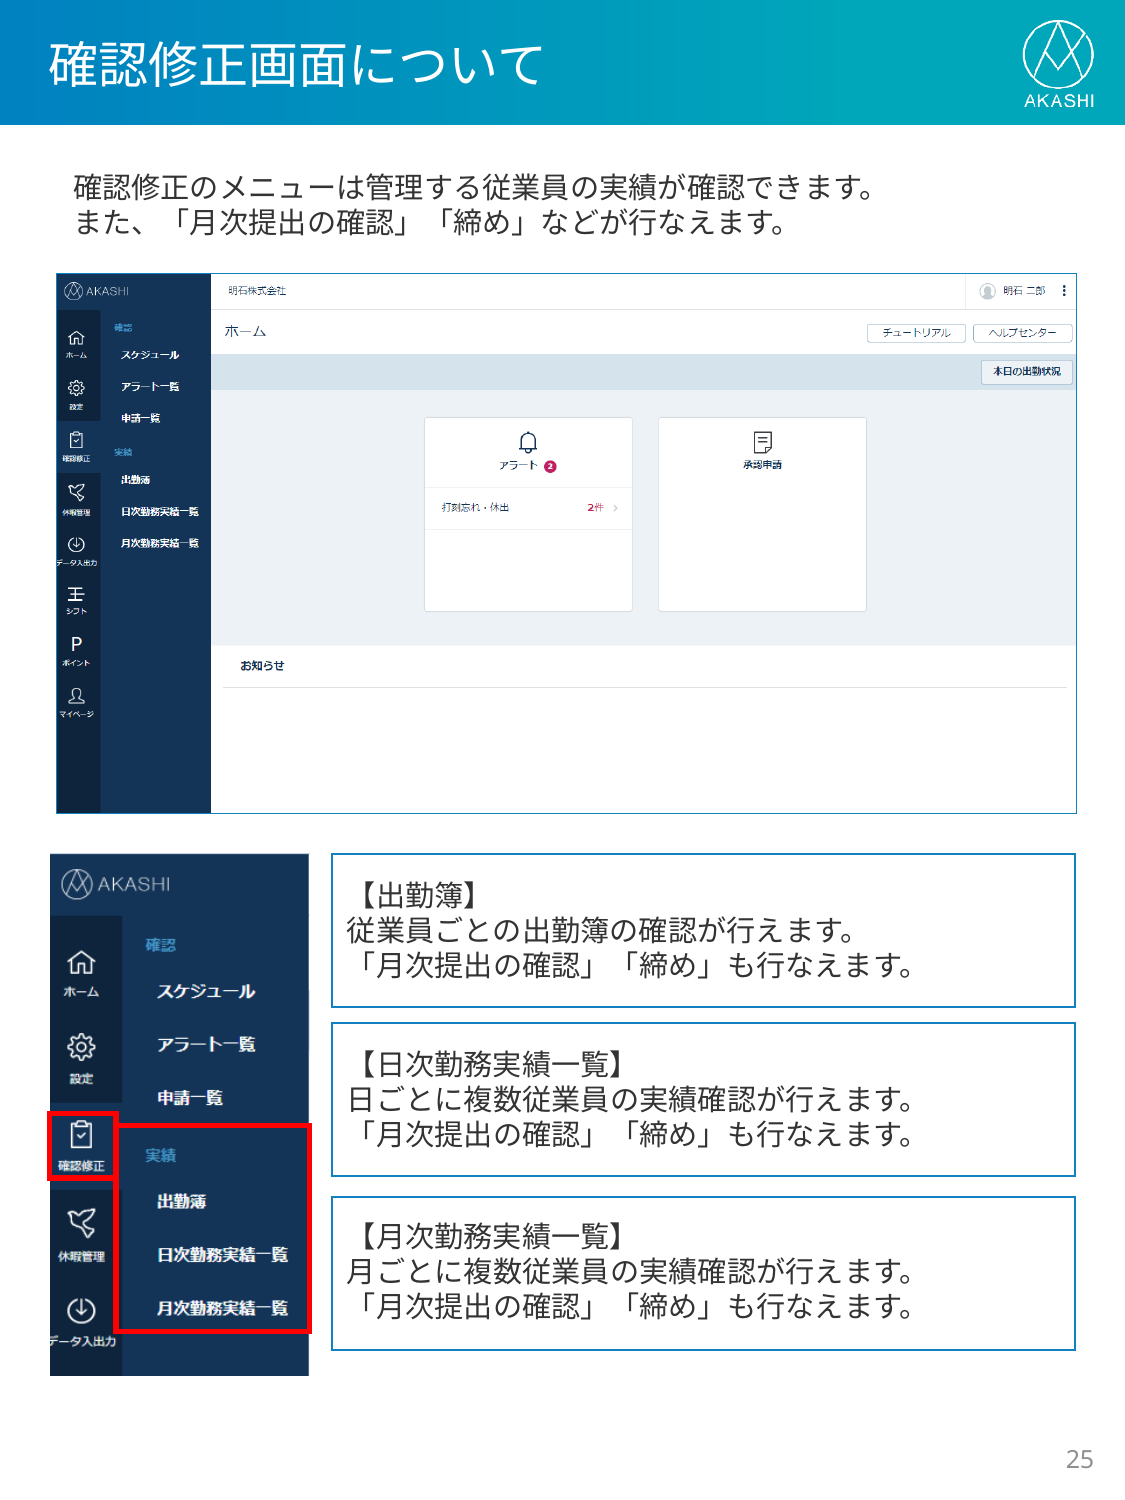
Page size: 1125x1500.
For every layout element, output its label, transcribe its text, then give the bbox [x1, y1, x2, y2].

slide_number 24 [856, 1420, 1110, 1500]
title 確認修正画面について [33, 0, 1045, 123]
picture [56, 273, 1077, 814]
text_box [331, 853, 1076, 1008]
text_box [331, 1022, 1076, 1177]
picture [1045, 9, 1103, 117]
text_box 確認修正のメニューは管理する従業員の実績が確認できます。 また、「月次提出の確認」「締め」などが行なえます。 [58, 162, 1079, 247]
text_box [331, 1196, 1076, 1351]
picture [50, 853, 310, 1376]
